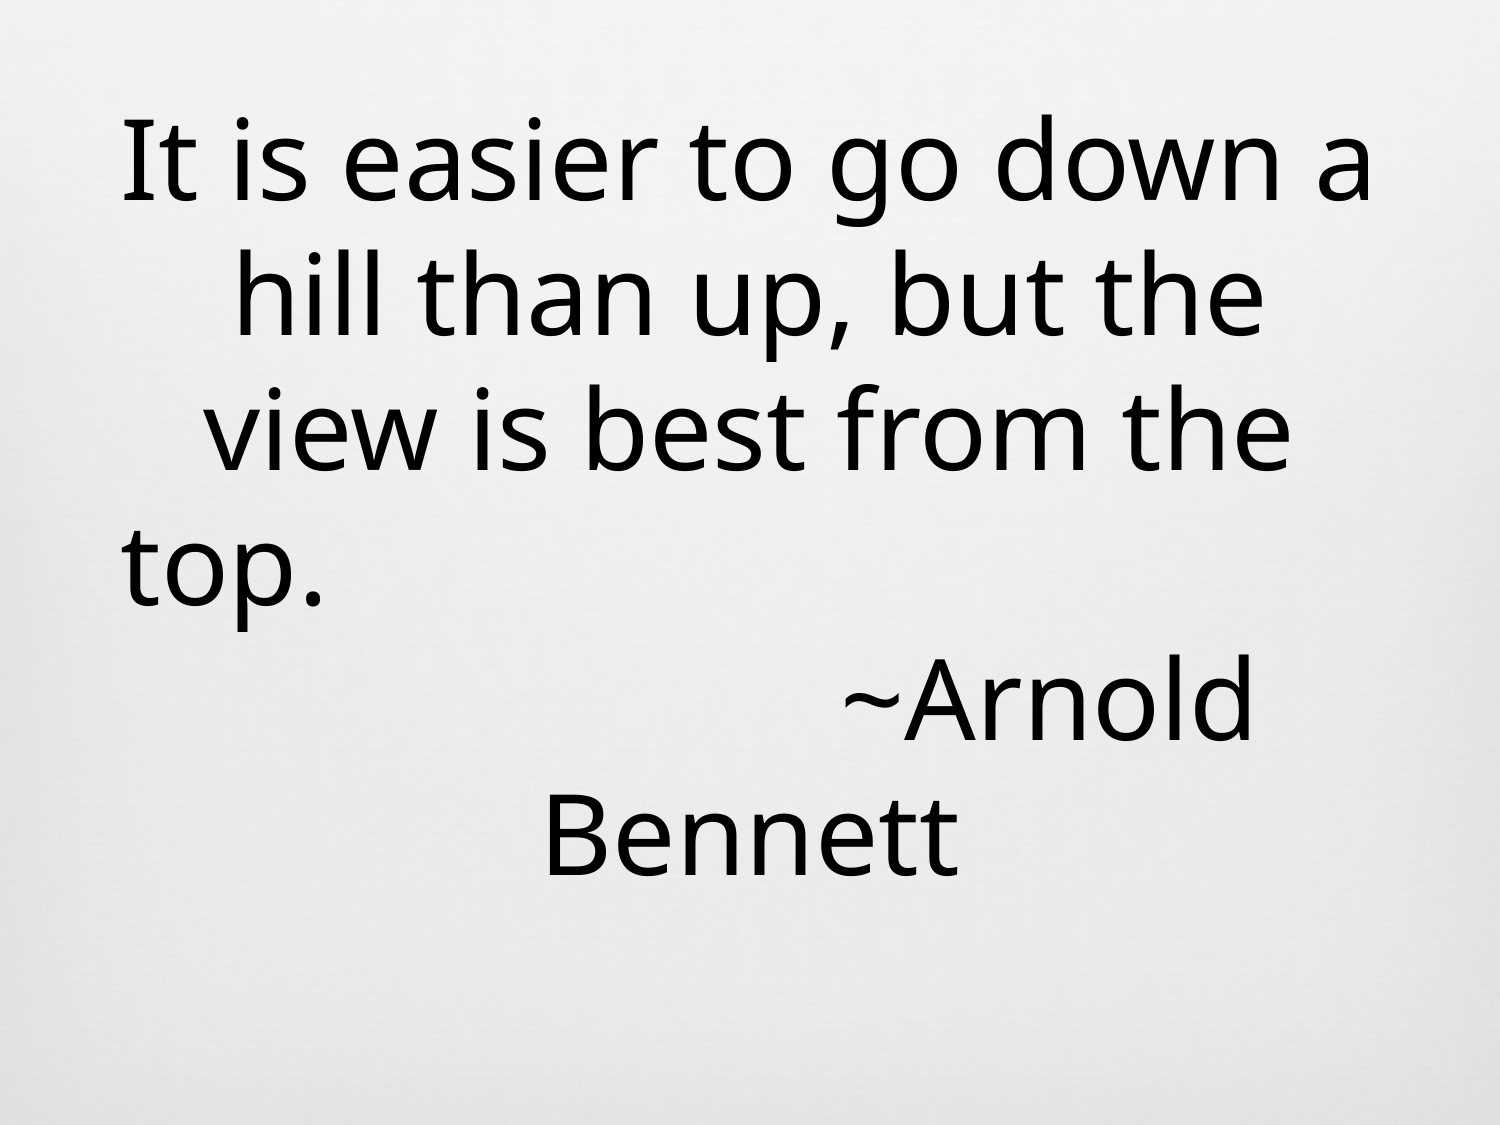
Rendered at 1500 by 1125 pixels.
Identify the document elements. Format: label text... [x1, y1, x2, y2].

text_box It is easier to go down a hill than up, but the view is best from the top. ~Arnold Bennett [101, 80, 1399, 906]
